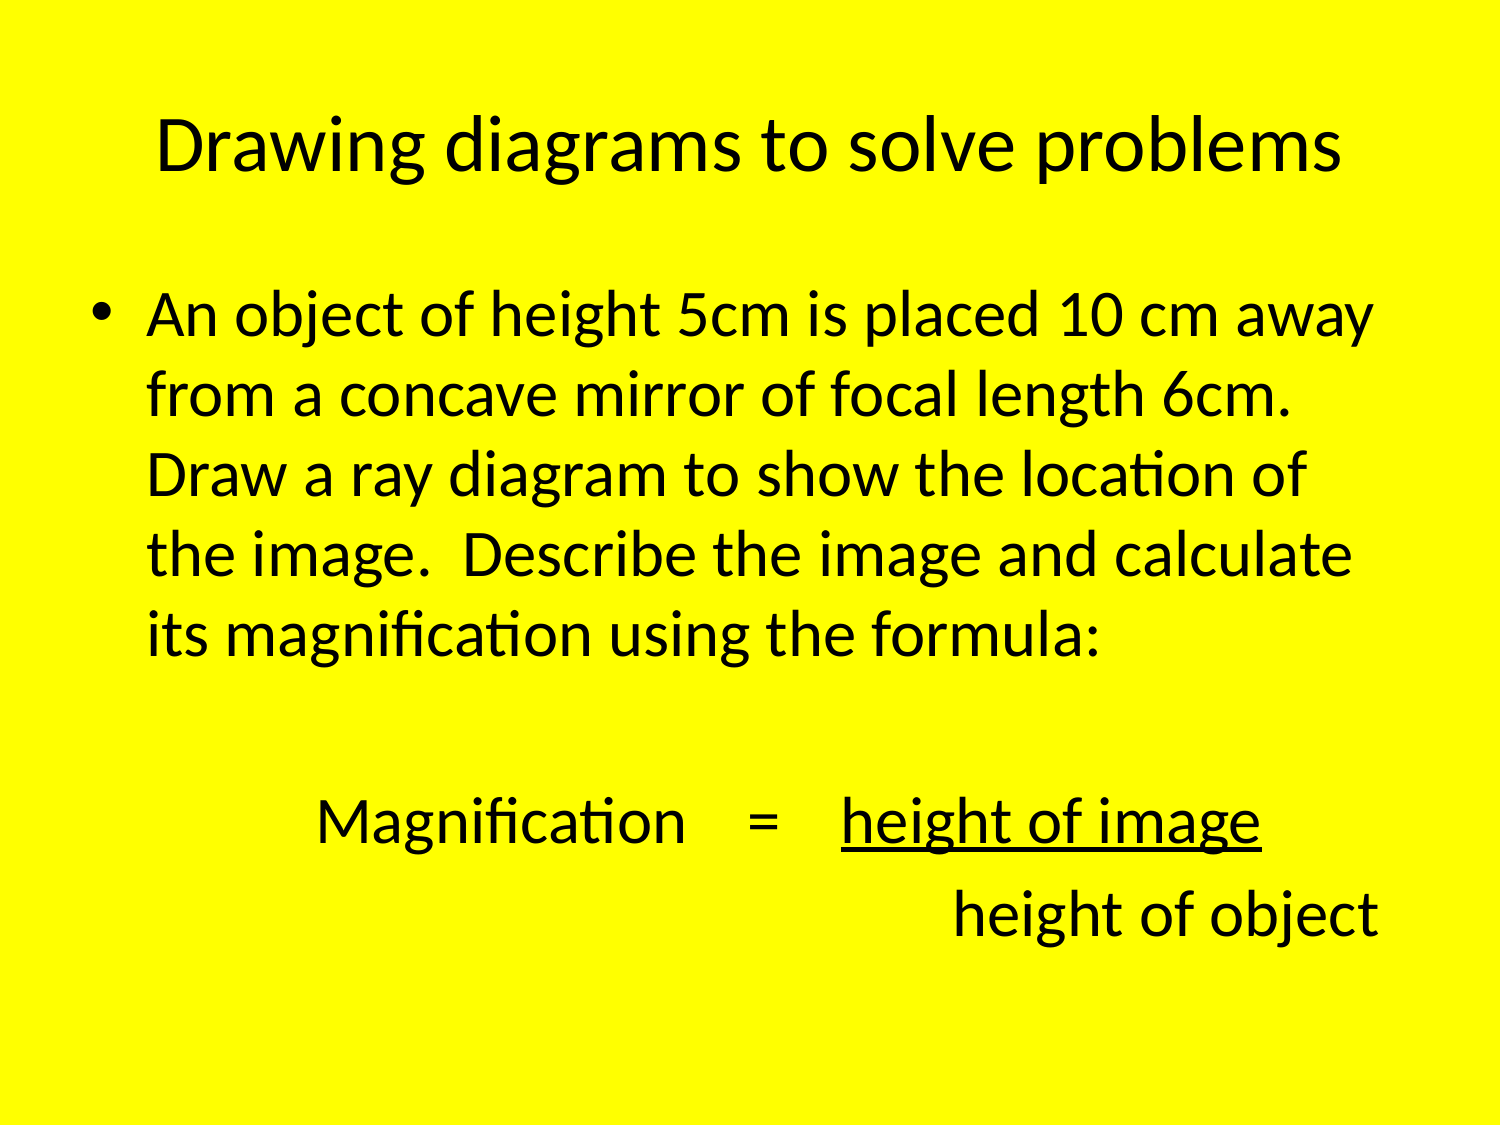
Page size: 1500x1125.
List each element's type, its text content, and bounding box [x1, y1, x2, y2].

title Drawing diagrams to solve problems [75, 45, 1425, 233]
list An object of height 5cm is placed 10 cm away from a concave mirror of focal length 6cm. Draw a ray diagram to show the location of the image. Describe the image and calculate its magnification using the formula: Magnification = height of image height of object [75, 262, 1425, 1005]
